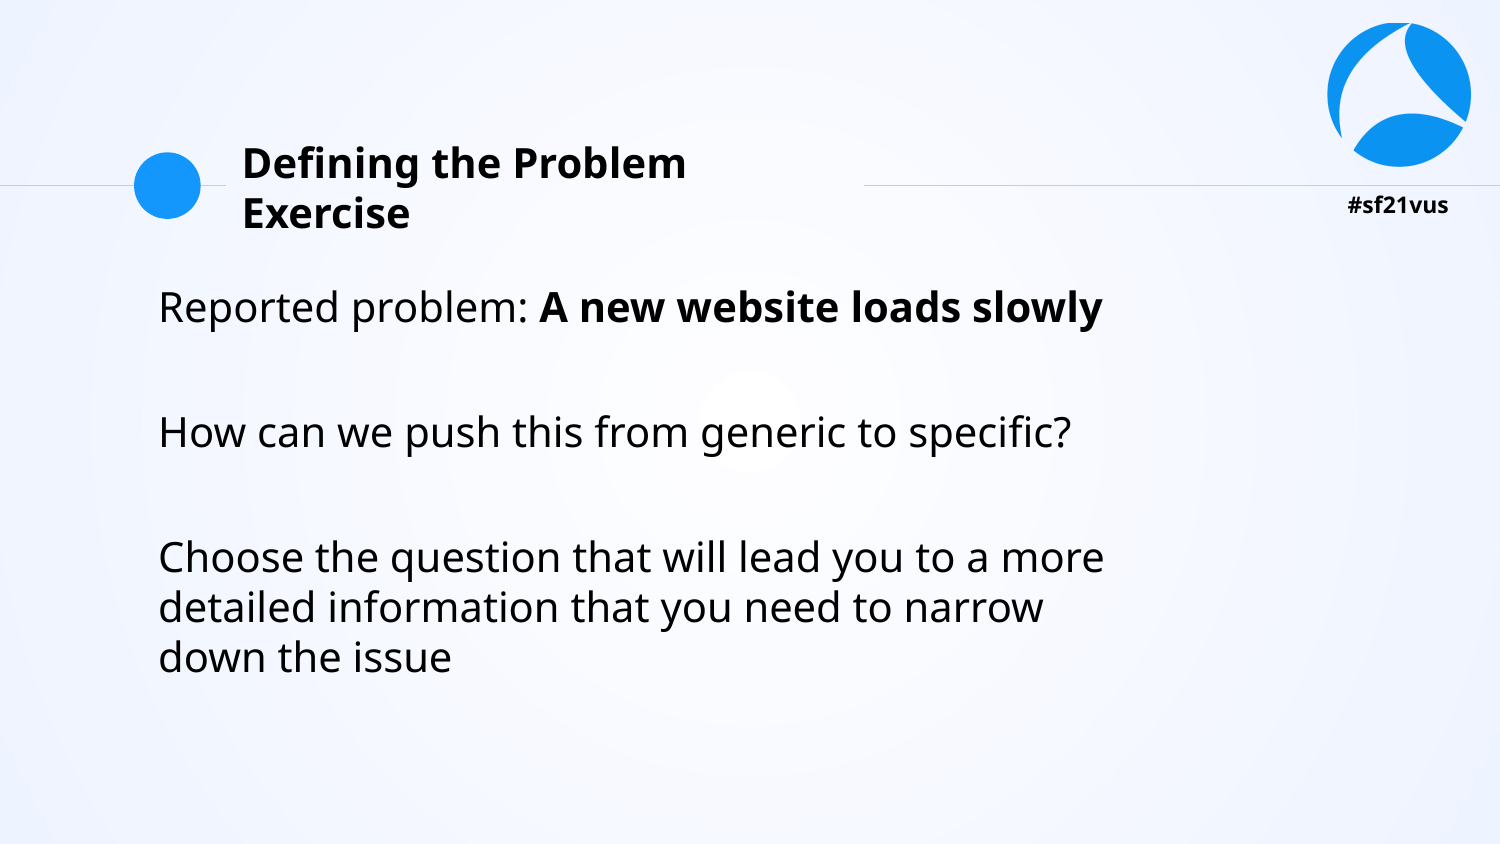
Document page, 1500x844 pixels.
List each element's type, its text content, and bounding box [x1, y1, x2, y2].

picture [1327, 23, 1471, 167]
list Reported problem: A new website loads slowly How can we push this from generic to specific? Choose the question that will lead you to a more detailed information that you need to narrow down the issue [126, 265, 1163, 796]
title Defining the Problem Exercise [226, 151, 863, 223]
